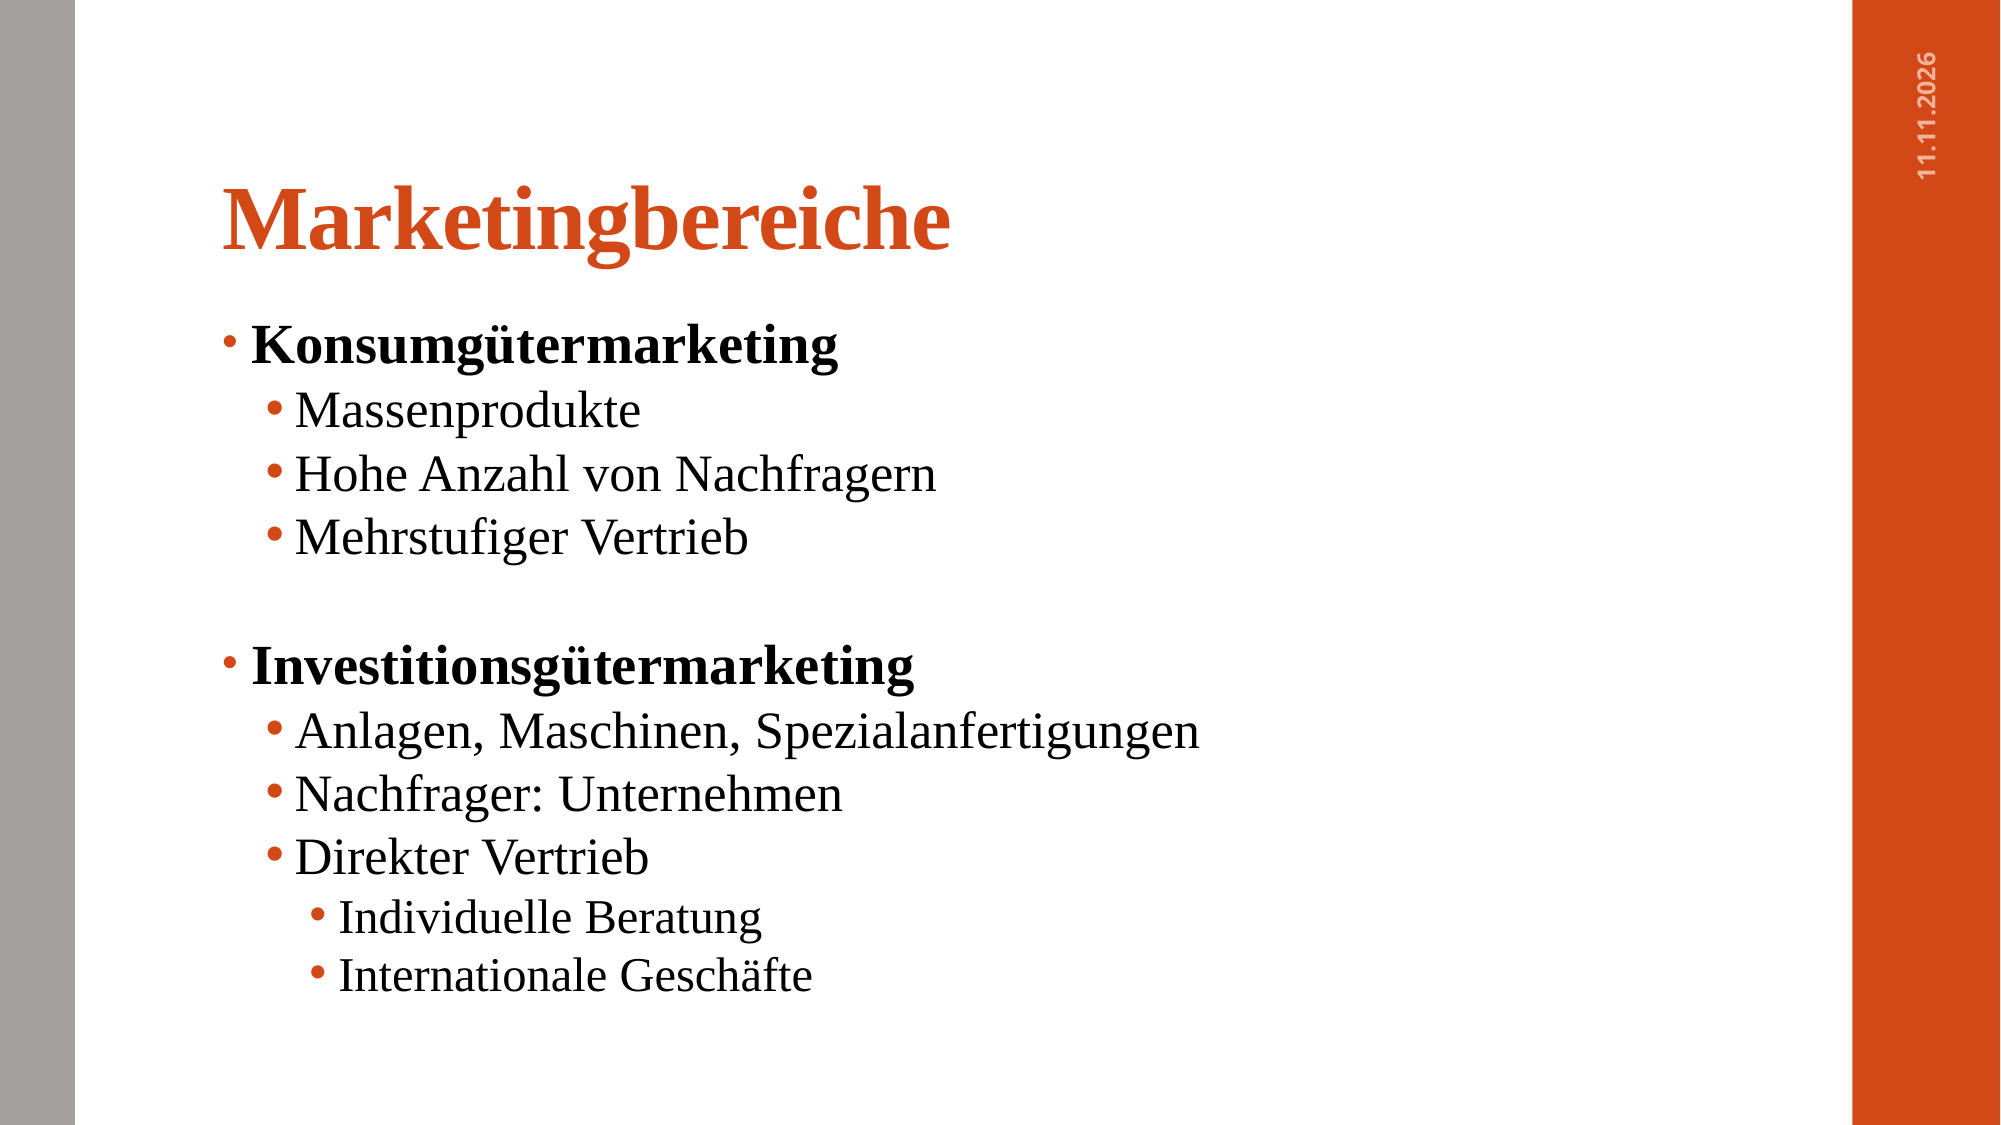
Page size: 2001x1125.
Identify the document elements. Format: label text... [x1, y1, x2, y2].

list Konsumgütermarketing Massenprodukte Hohe Anzahl von Nachfragern Mehrstufiger Vertrieb Investitionsgütermarketing Anlagen, Maschinen, Spezialanfertigungen Nachfrager: Unternehmen Direkter Vertrieb Individuelle Beratung Internationale Geschäfte [206, 299, 1617, 1014]
title Marketingbereiche [206, 48, 1797, 278]
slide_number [1897, 37, 1958, 351]
